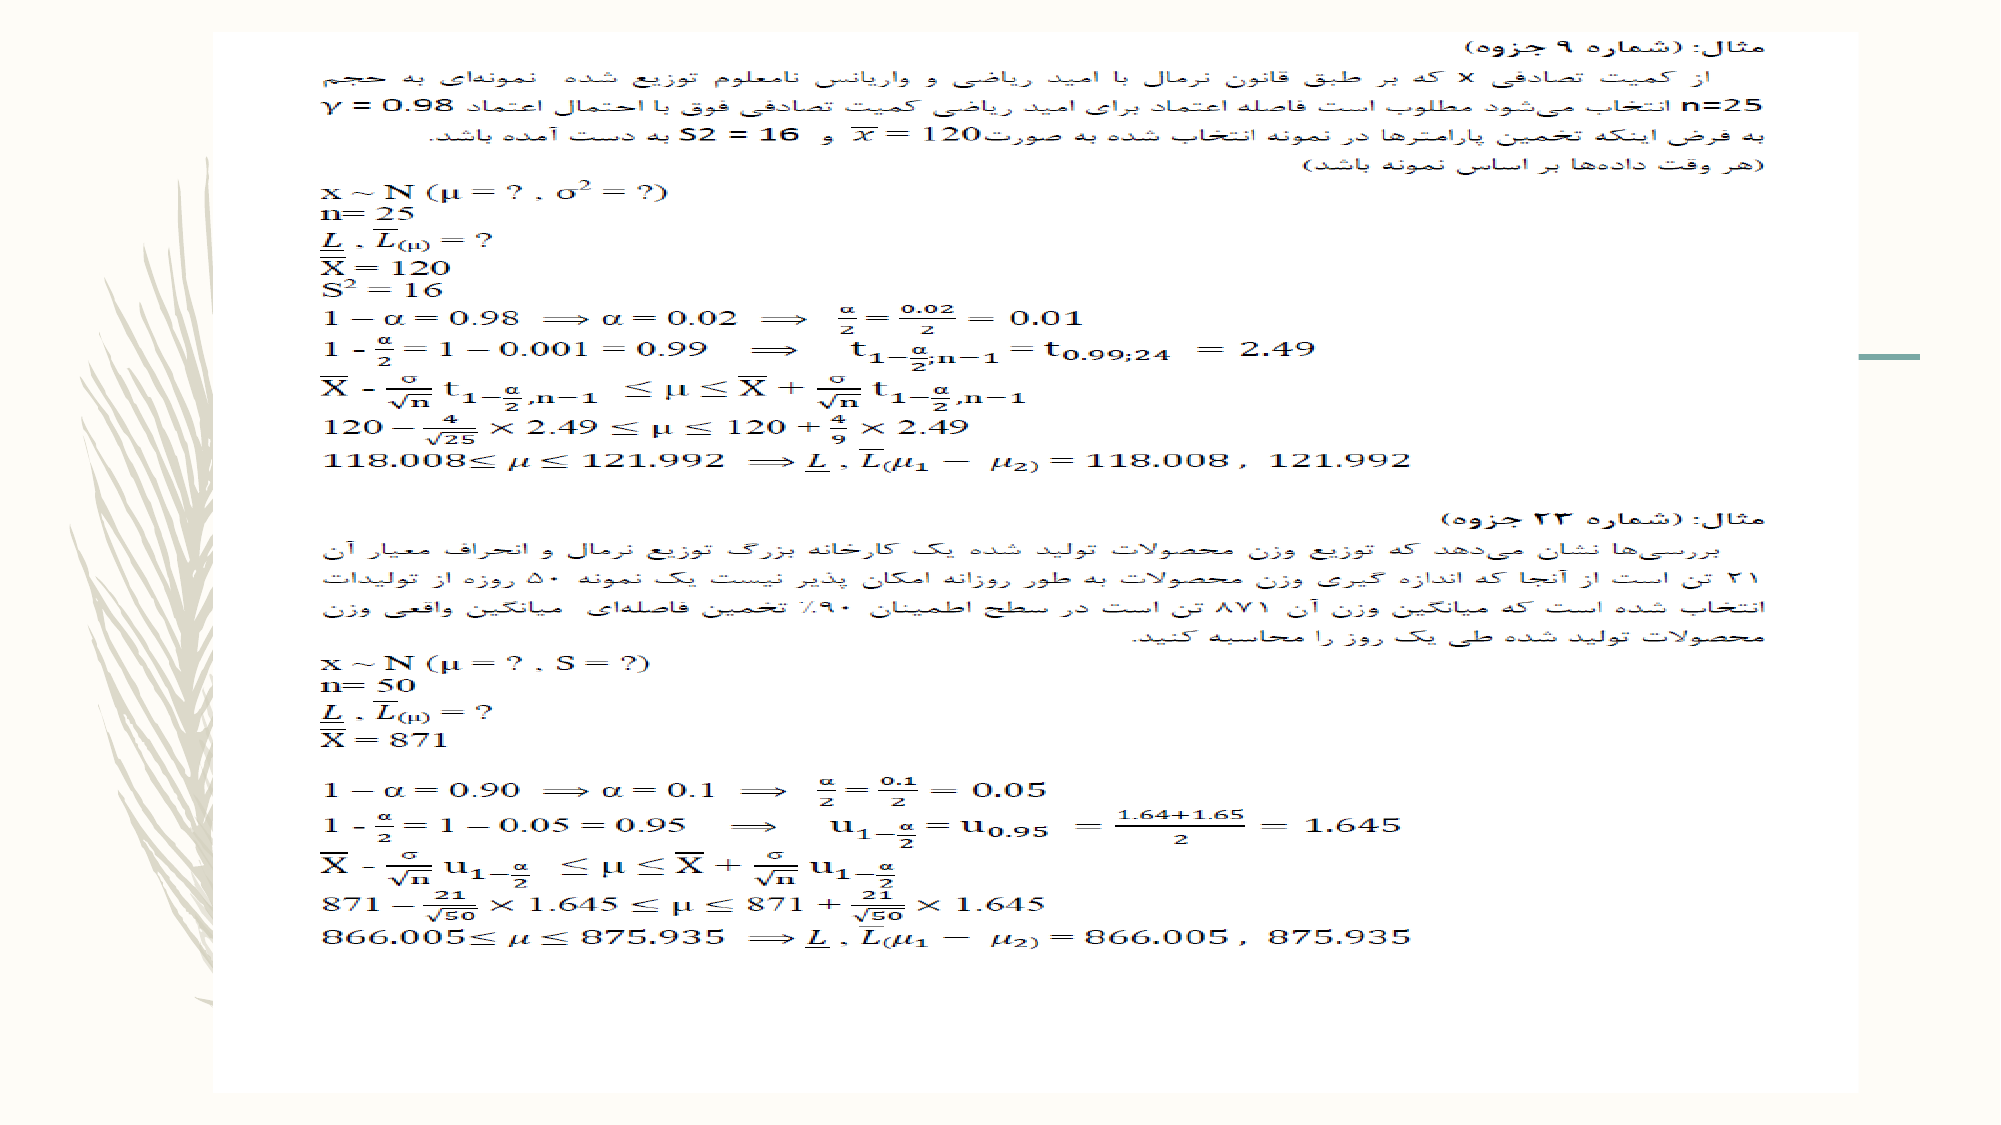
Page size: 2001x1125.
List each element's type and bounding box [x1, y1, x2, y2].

list [212, 32, 1859, 1093]
